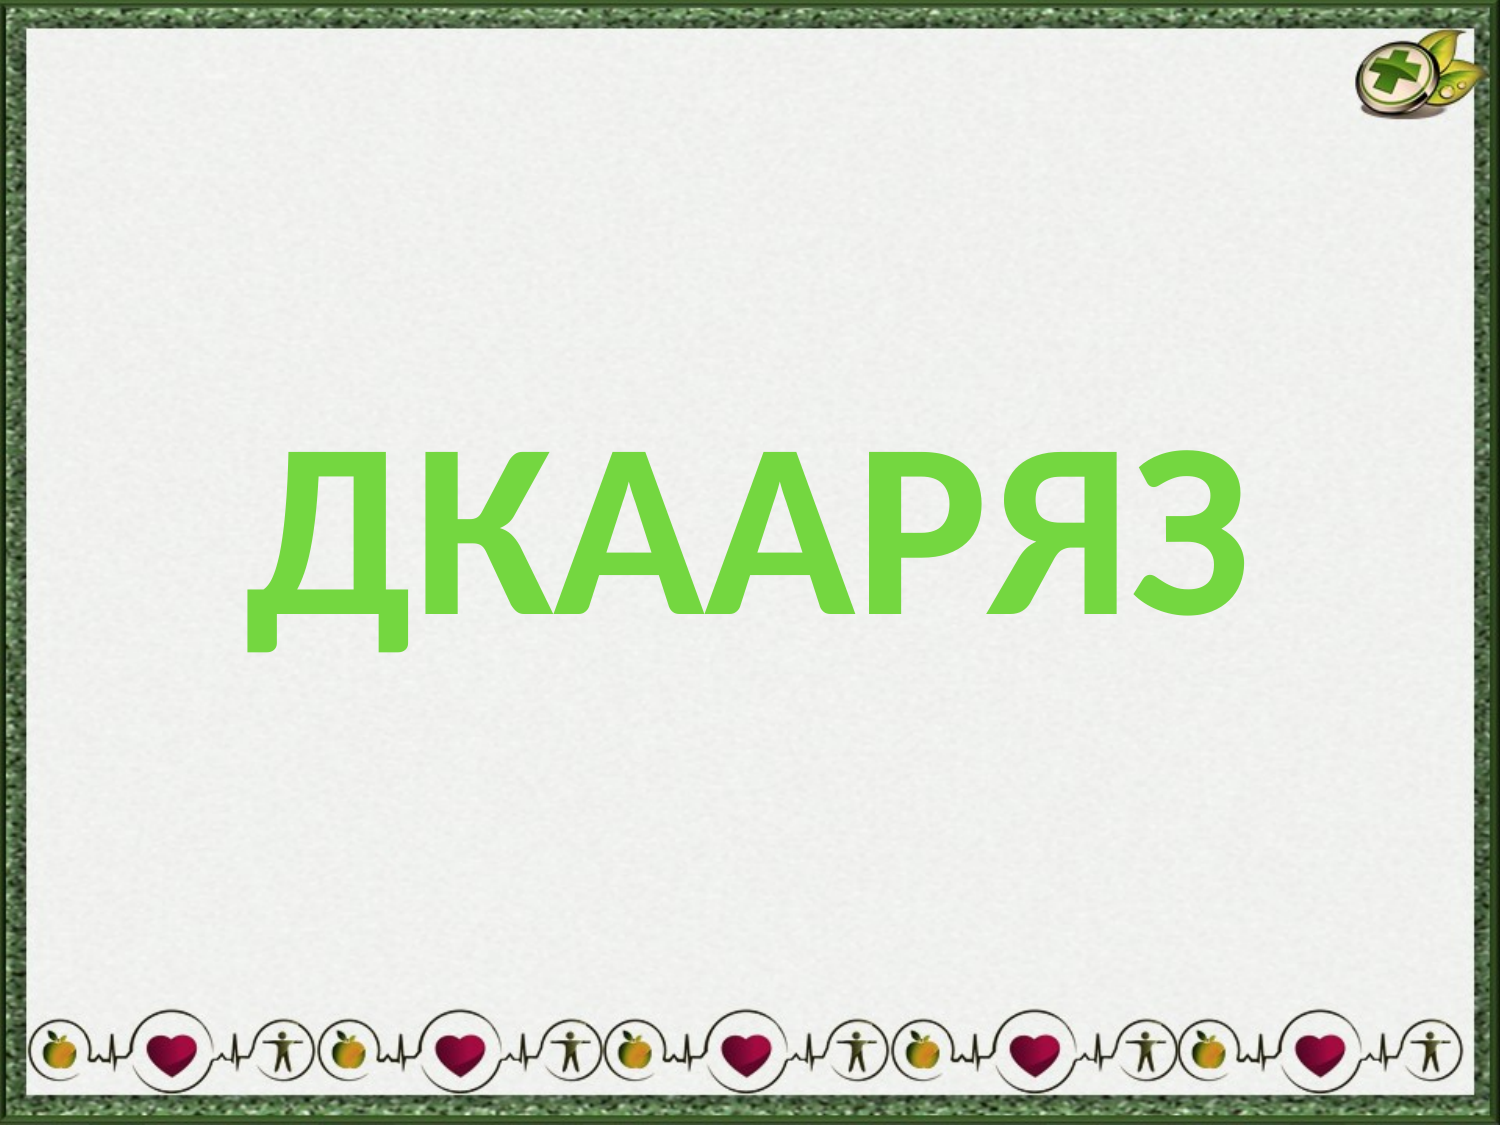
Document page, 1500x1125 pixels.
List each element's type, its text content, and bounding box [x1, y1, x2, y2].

picture [0, 0, 1500, 1125]
text_box ДКААРЯЗ [29, 357, 1468, 673]
